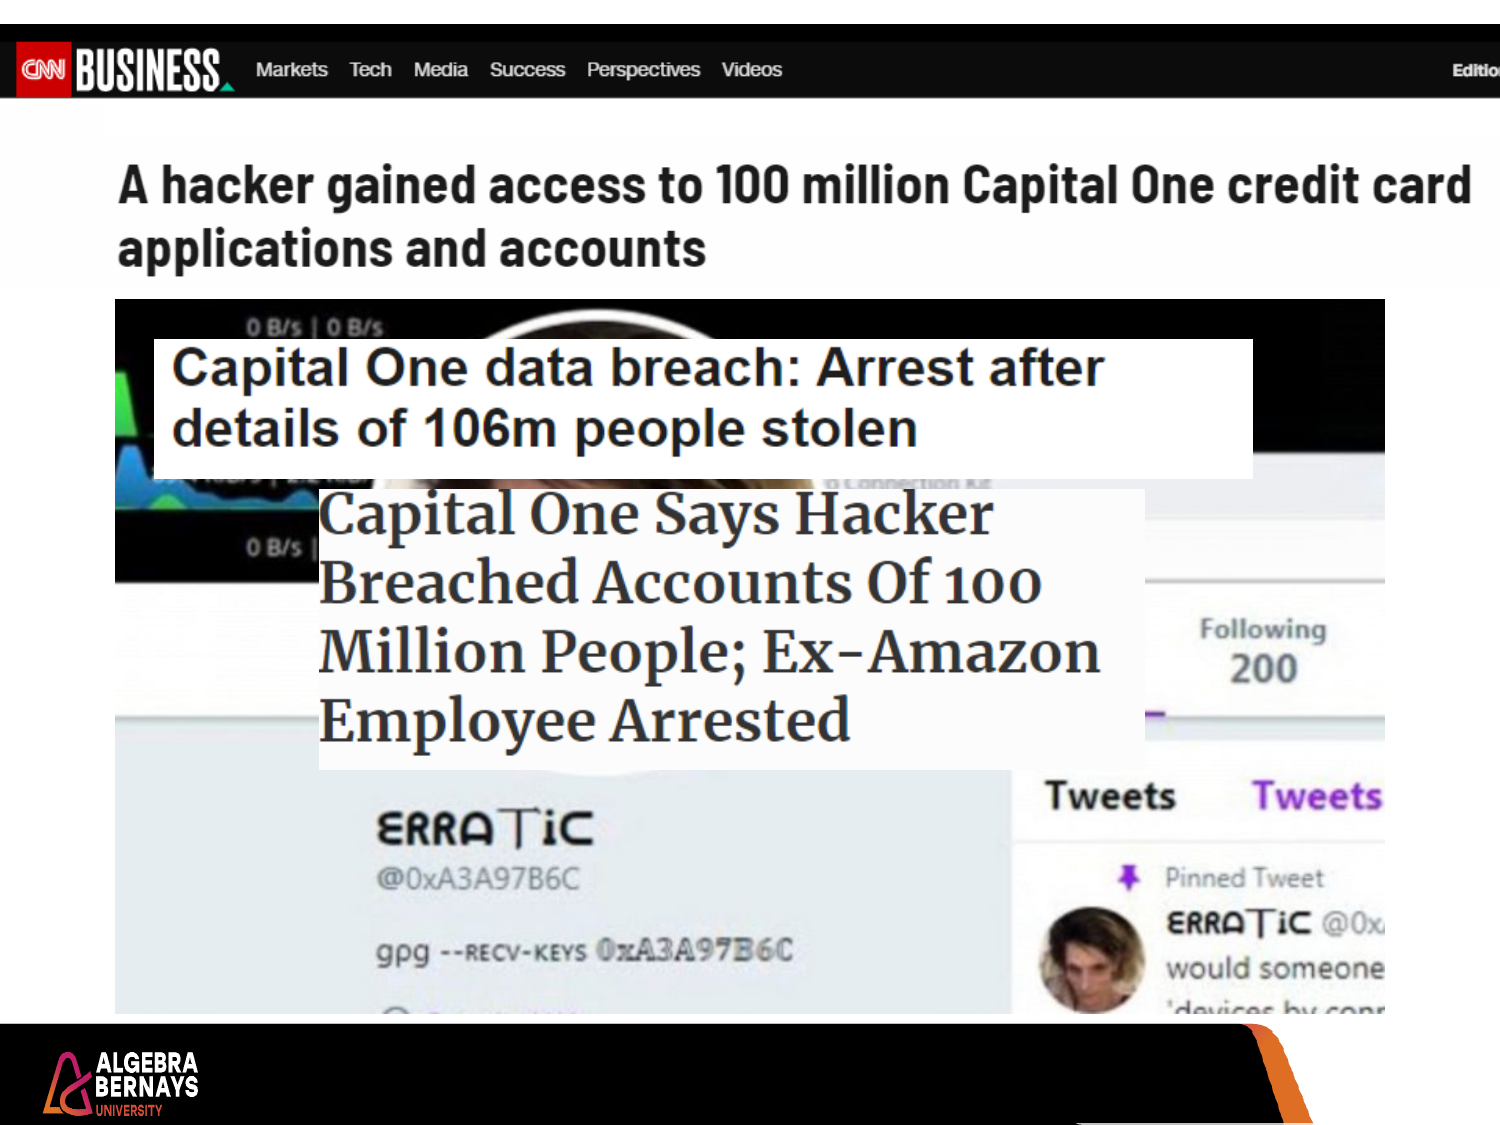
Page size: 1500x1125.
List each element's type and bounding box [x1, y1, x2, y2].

picture [0, 24, 1500, 289]
picture [154, 339, 1253, 479]
list [115, 299, 1385, 1014]
picture [319, 489, 1145, 770]
picture [0, 1023, 1468, 1125]
